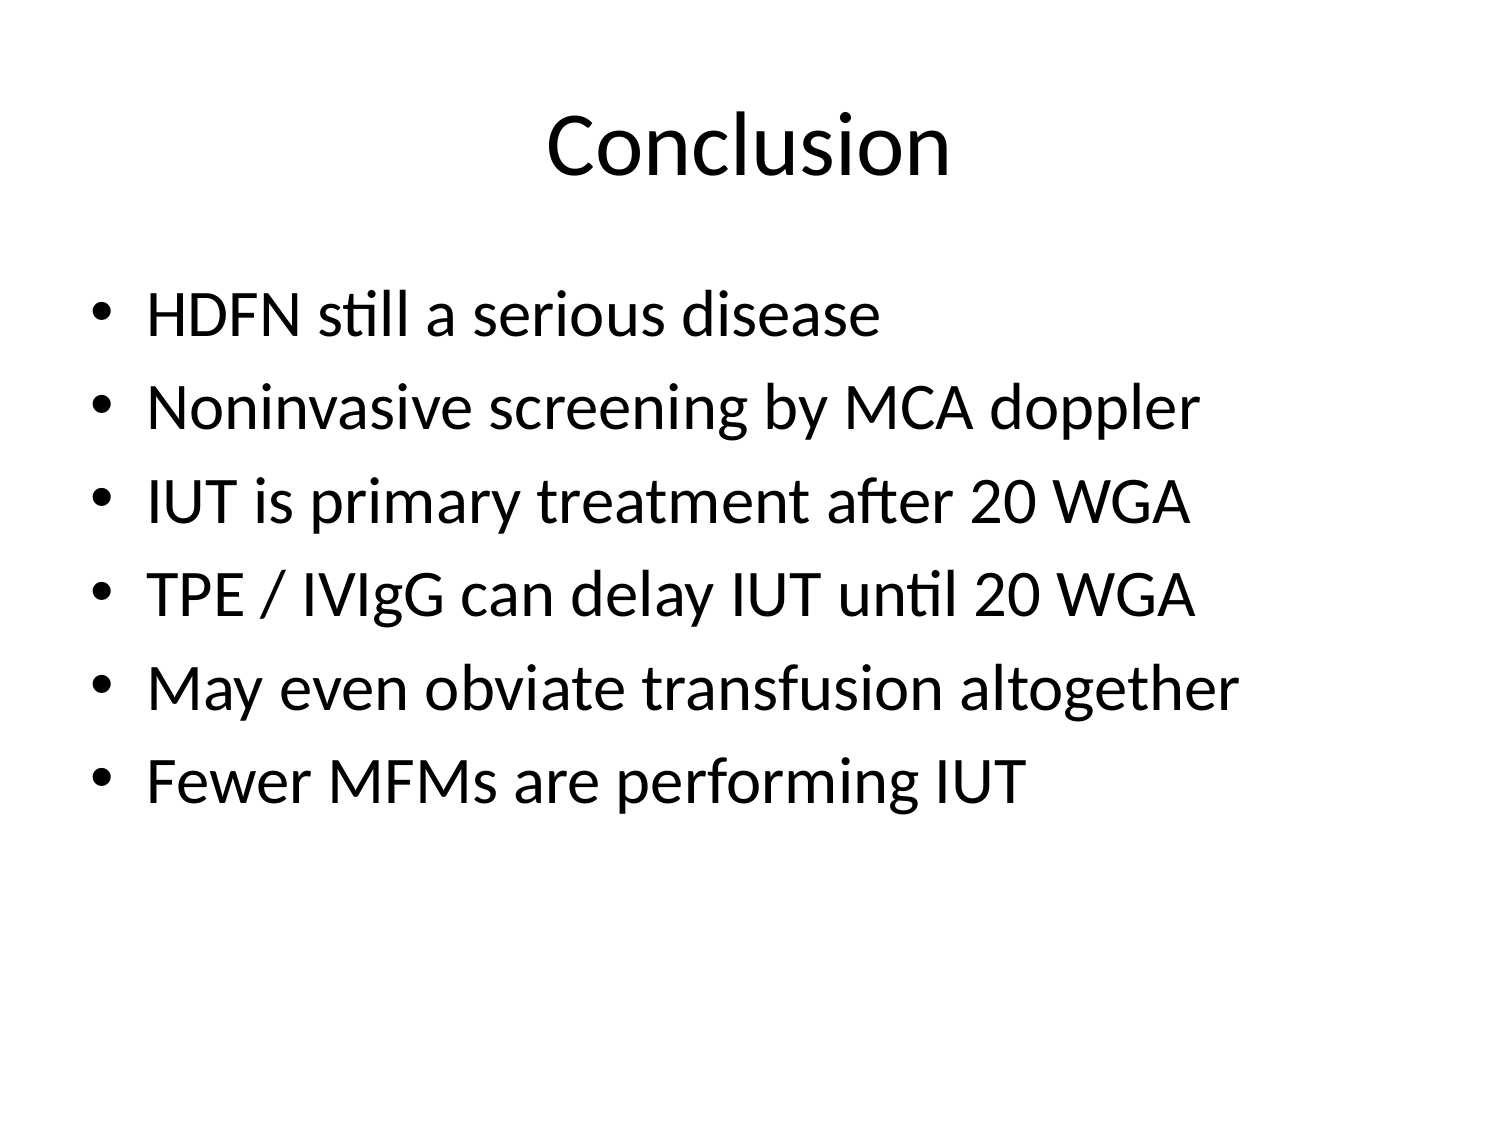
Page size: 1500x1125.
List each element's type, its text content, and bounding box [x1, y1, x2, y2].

list HDFN still a serious disease Noninvasive screening by MCA doppler IUT is primary treatment after 20 WGA TPE / IVIgG can delay IUT until 20 WGA May even obviate transfusion altogether Fewer MFMs are performing IUT [75, 262, 1425, 1005]
title Conclusion [75, 45, 1425, 233]
